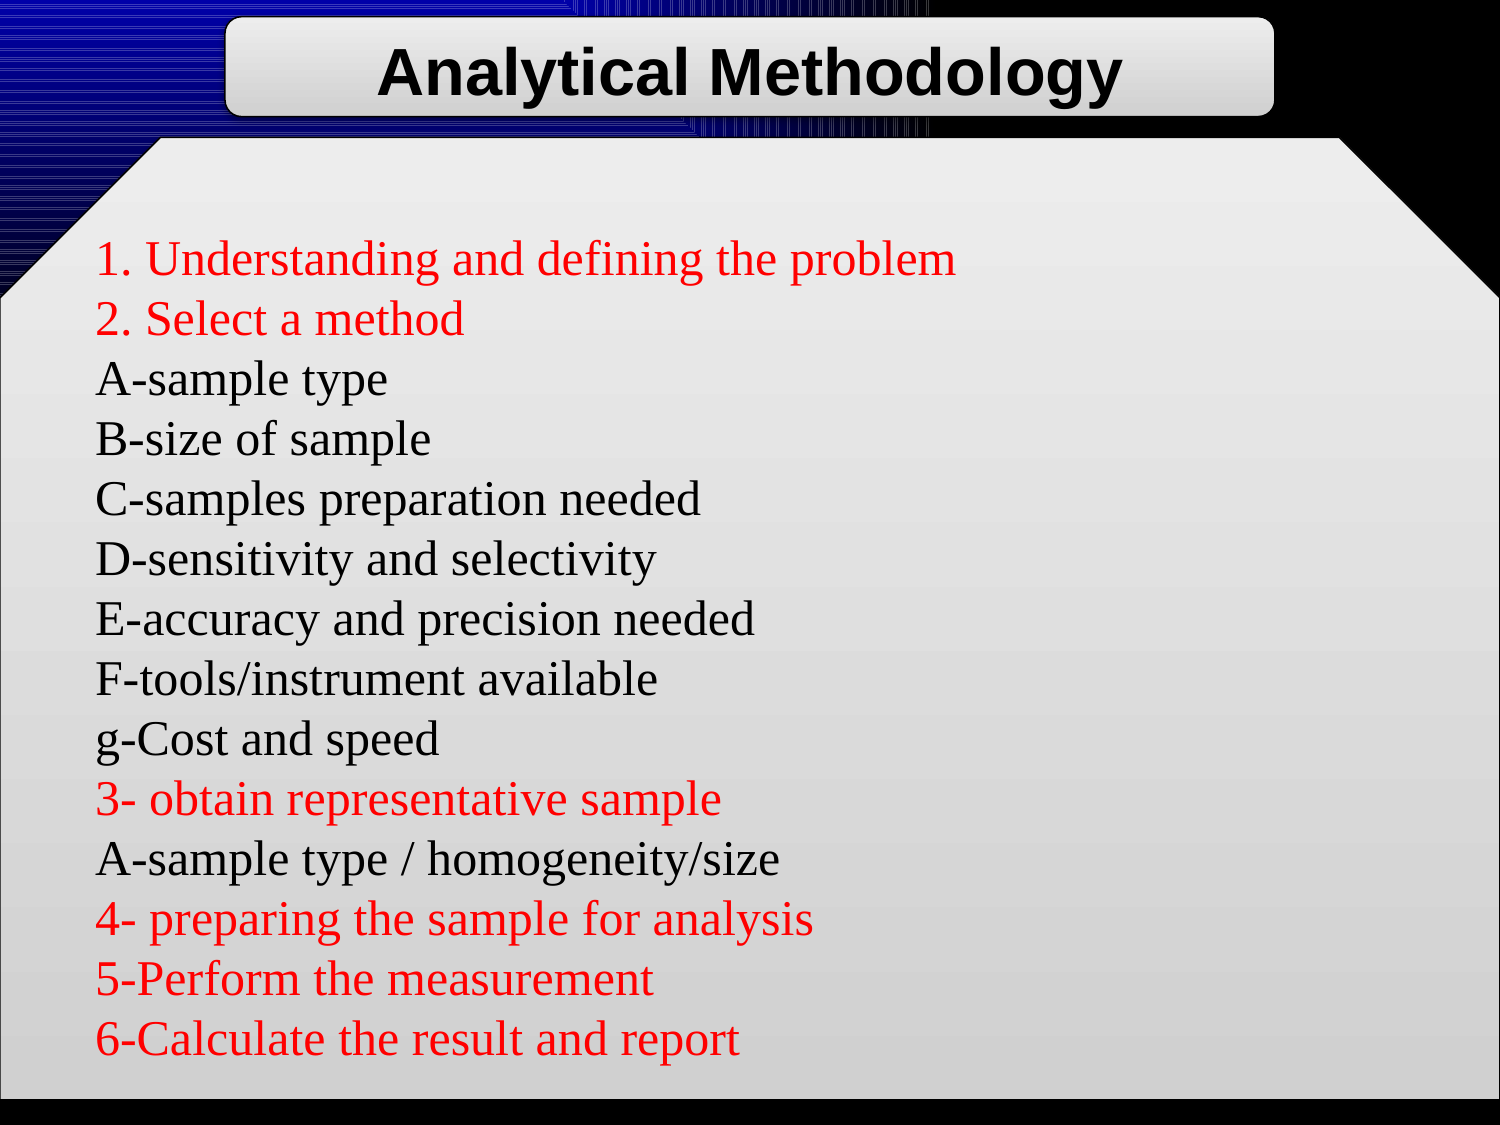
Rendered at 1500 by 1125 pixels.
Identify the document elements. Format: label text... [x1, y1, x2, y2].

text_box Analytical Methodology [224, 15, 1276, 118]
text_box 1. Understanding and defining the problem 2. Select a method A-sample type B-size of sample C-samples preparation needed D-sensitivity and selectivity E-accuracy and precision needed F-tools/instrument available g-Cost and speed 3- obtain representative sample A-sample type / homogeneity/size 4- preparing the sample for analysis 5-Perform the measurement 6-Calculate the result and report [0, 136, 1500, 1101]
